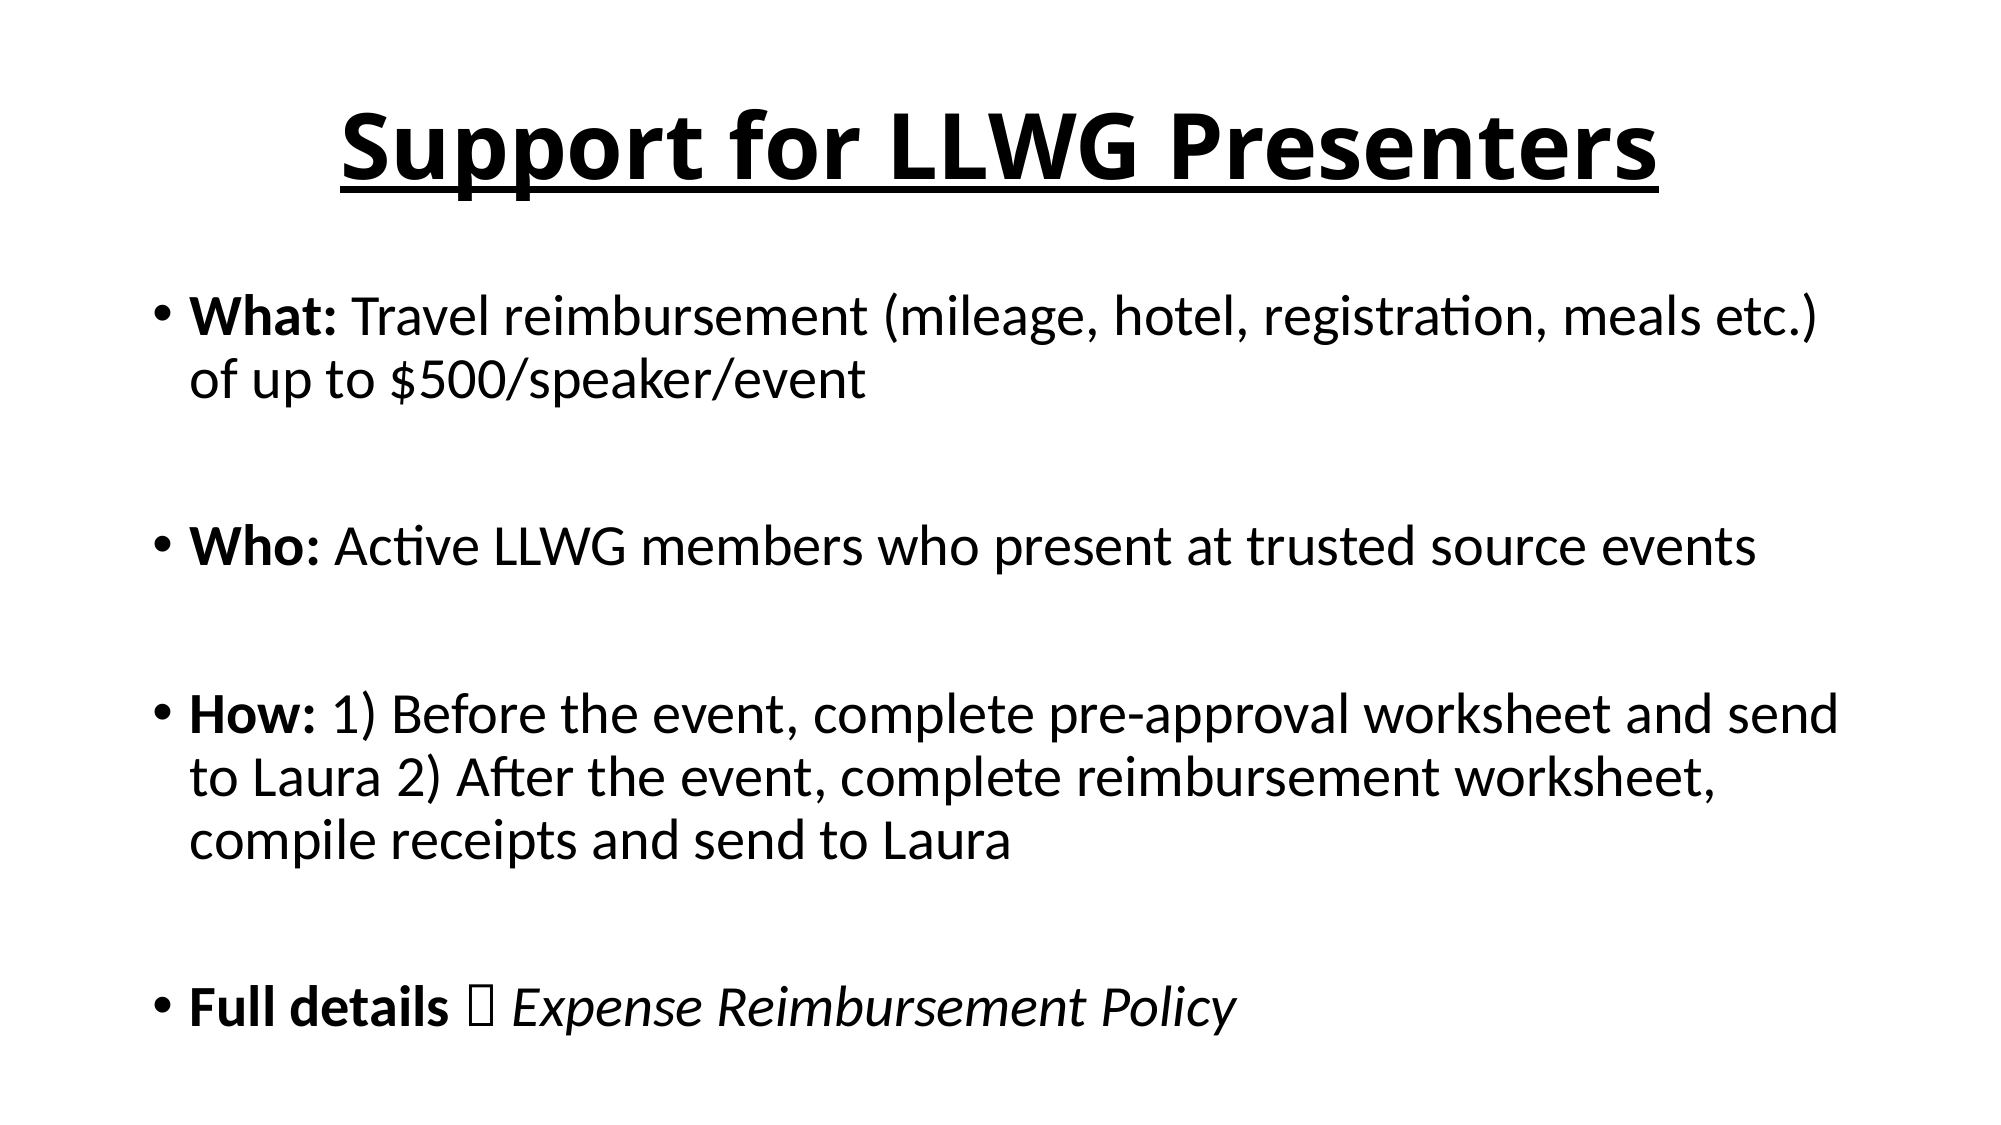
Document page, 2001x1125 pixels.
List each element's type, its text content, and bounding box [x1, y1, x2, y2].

title Support for LLWG Presenters [137, 40, 1863, 259]
list What: Travel reimbursement (mileage, hotel, registration, meals etc.) of up to $500/speaker/event Who: Active LLWG members who present at trusted source events How: 1) Before the event, complete pre-approval worksheet and send to Laura 2) After the event, complete reimbursement worksheet, compile receipts and send to Laura Full details  Expense Reimbursement Policy [137, 277, 1863, 1125]
